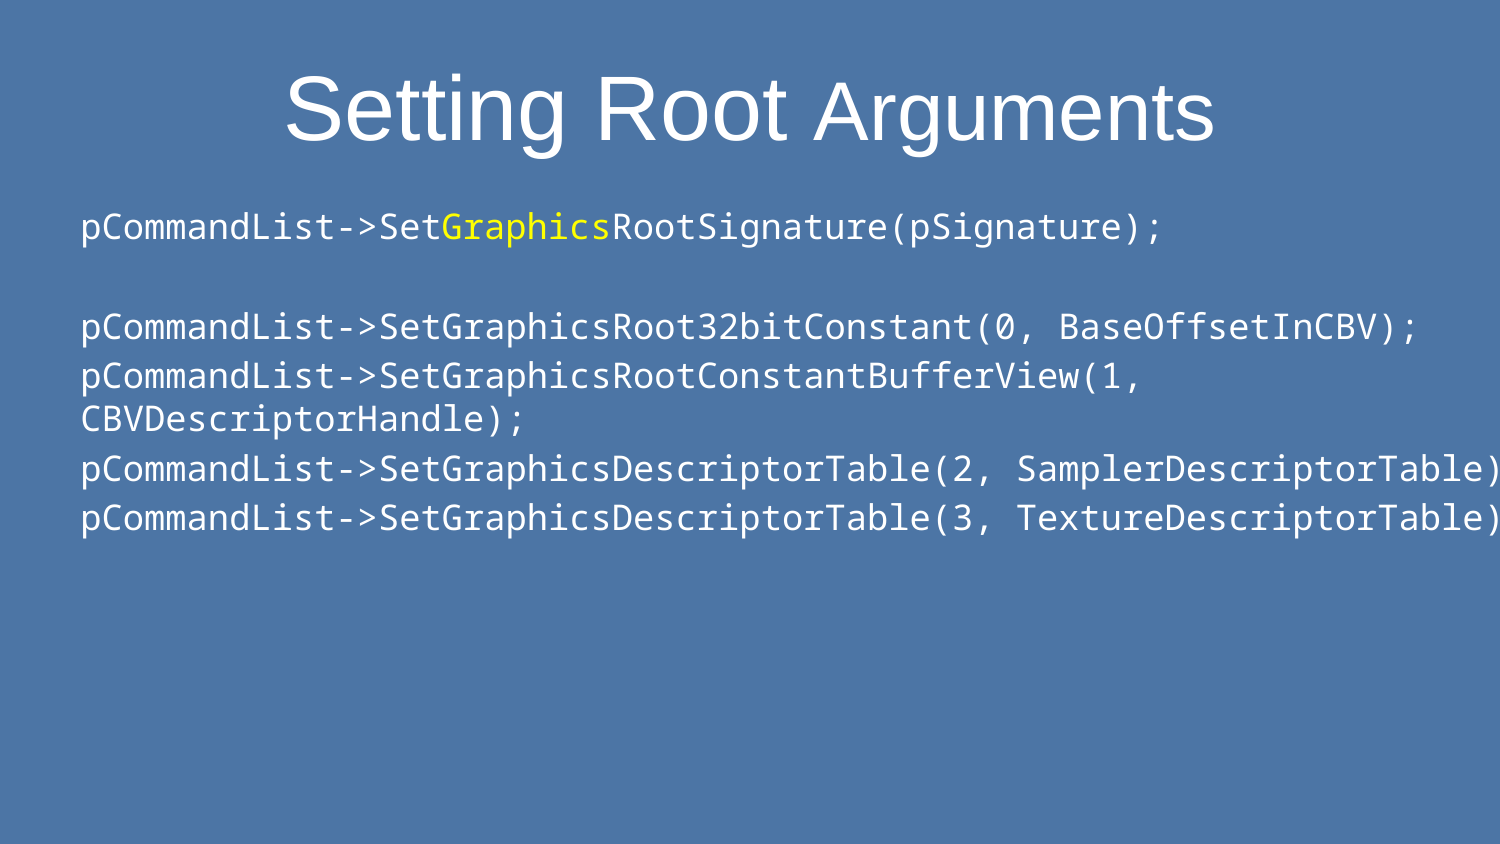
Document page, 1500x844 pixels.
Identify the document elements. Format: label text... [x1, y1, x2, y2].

list pCommandList->SetGraphicsRootSignature(pSignature); pCommandList->SetGraphicsRoot32bitConstant(0, BaseOffsetInCBV); pCommandList->SetGraphicsRootConstantBufferView(1, CBVDescriptorHandle); pCommandList->SetGraphicsDescriptorTable(2, SamplerDescriptorTable); pCommandList->SetGraphicsDescriptorTable(3, TextureDescriptorTable); [65, 196, 1500, 754]
title Setting Root Arguments [75, 33, 1425, 175]
